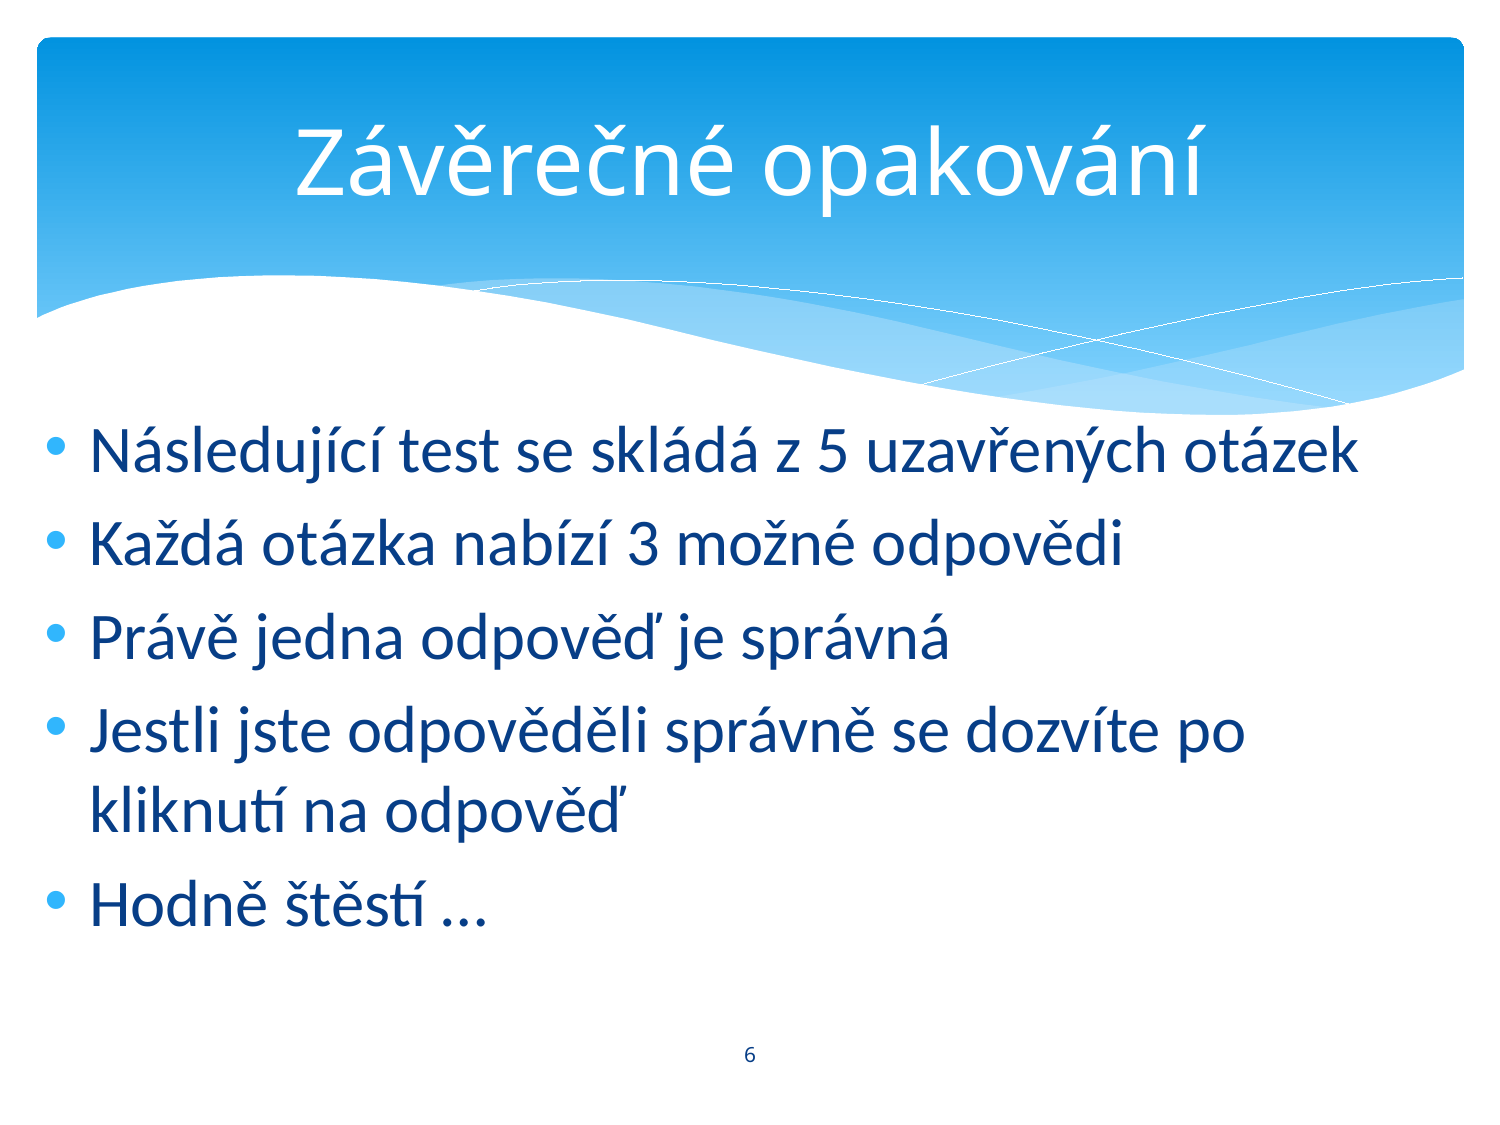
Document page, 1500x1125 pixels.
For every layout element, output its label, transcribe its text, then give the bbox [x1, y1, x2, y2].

slide_number 6 [654, 1025, 846, 1086]
list Následující test se skládá z 5 uzavřených otázek Každá otázka nabízí 3 možné odpovědi Právě jedna odpověď je správná Jestli jste odpověděli správně se dozvíte po kliknutí na odpověď Hodně štěstí … [29, 398, 1471, 1059]
title Závěrečné opakování [75, 55, 1425, 261]
